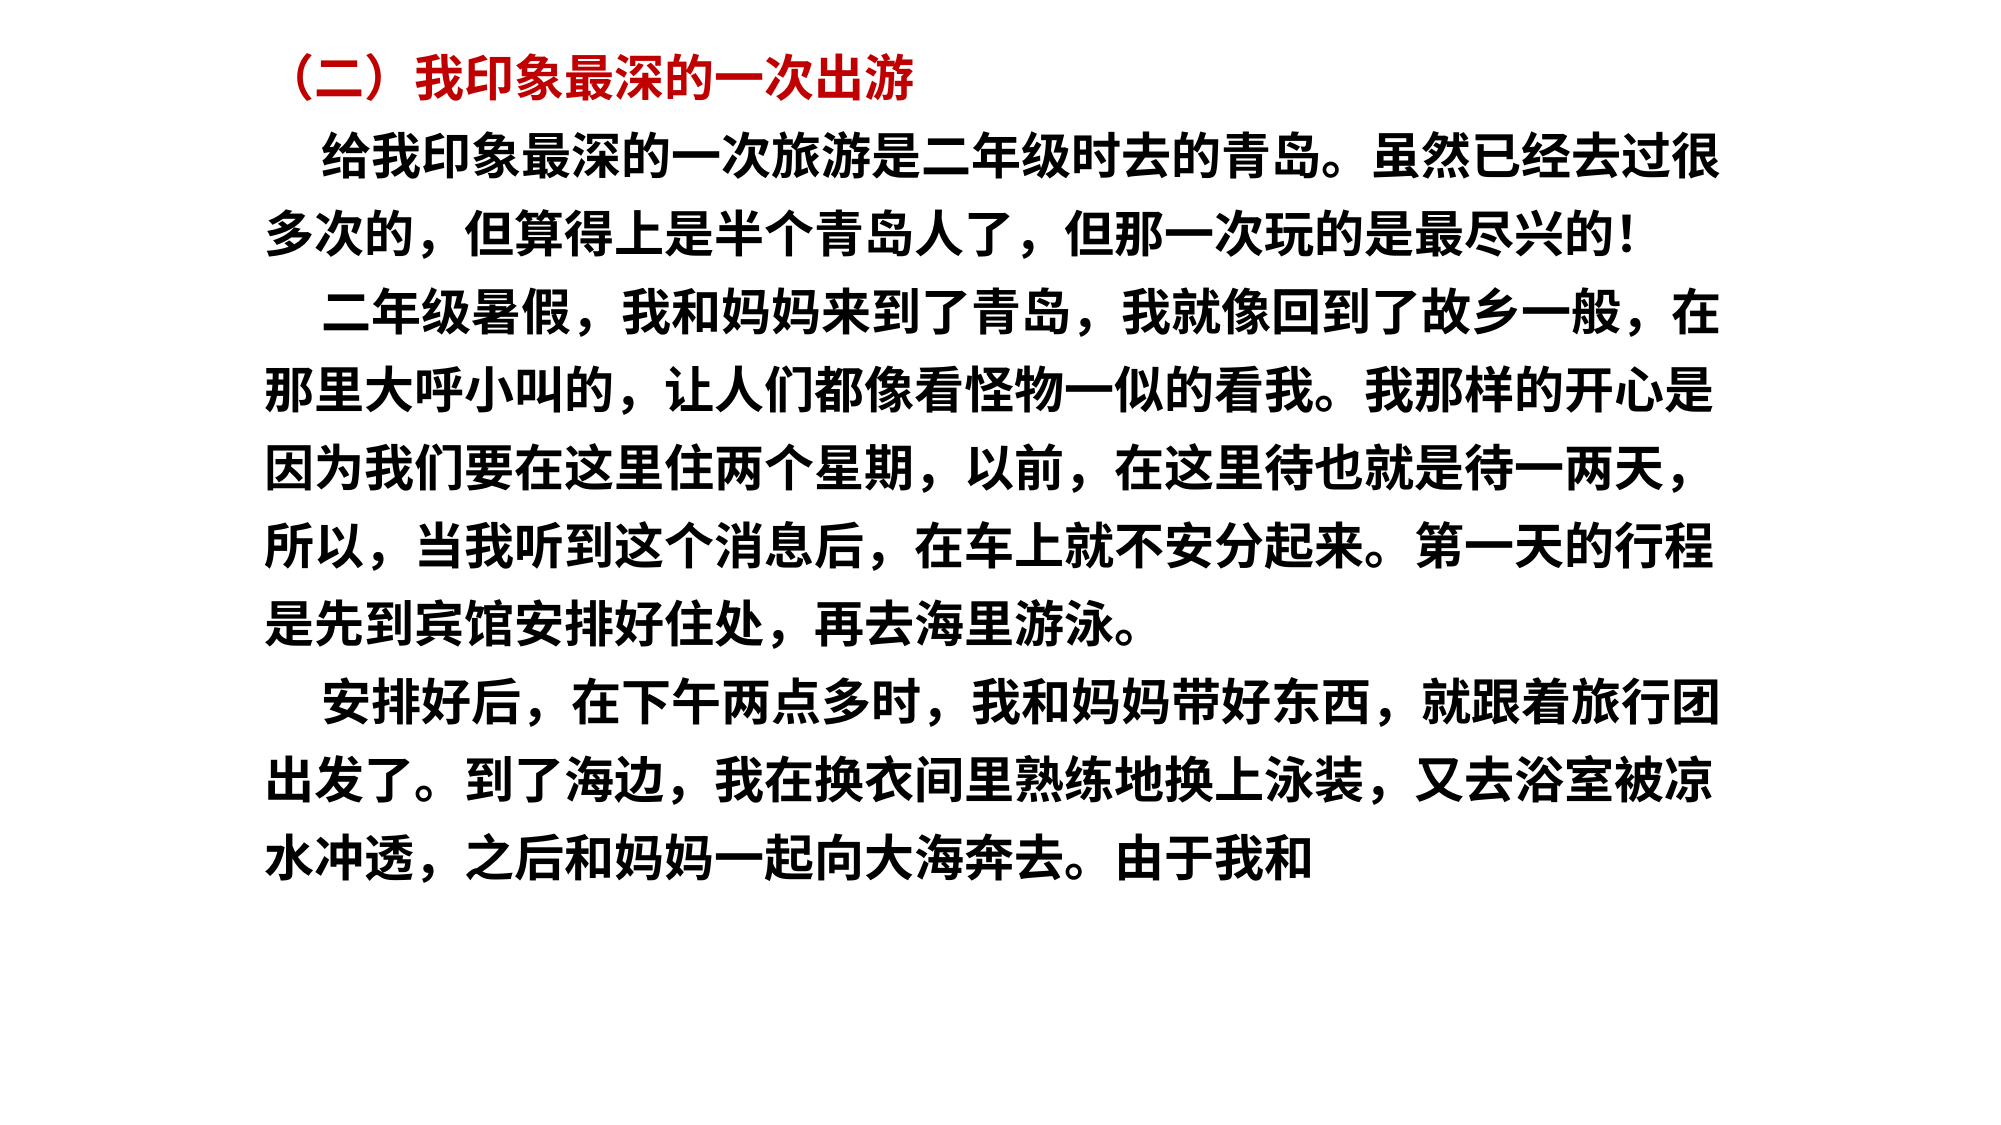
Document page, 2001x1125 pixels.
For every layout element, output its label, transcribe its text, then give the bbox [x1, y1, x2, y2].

text_box （二）我印象最深的一次出游 给我印象最深的一次旅游是二年级时去的青岛。虽然已经去过很多次的，但算得上是半个青岛人了，但那一次玩的是最尽兴的！ 二年级暑假，我和妈妈来到了青岛，我就像回到了故乡一般，在那里大呼小叫的，让人们都像看怪物一似的看我。我那样的开心是因为我们要在这里住两个星期，以前，在这里待也就是待一两天，所以，当我听到这个消息后，在车上就不安分起来。第一天的行程是先到宾馆安排好住处，再去海里游泳。 安排好后，在下午两点多时，我和妈妈带好东西，就跟着旅行团出发了。到了海边，我在换衣间里熟练地换上泳装，又去浴室被凉水冲透，之后和妈妈一起向大海奔去。由于我和 [249, 21, 1750, 894]
